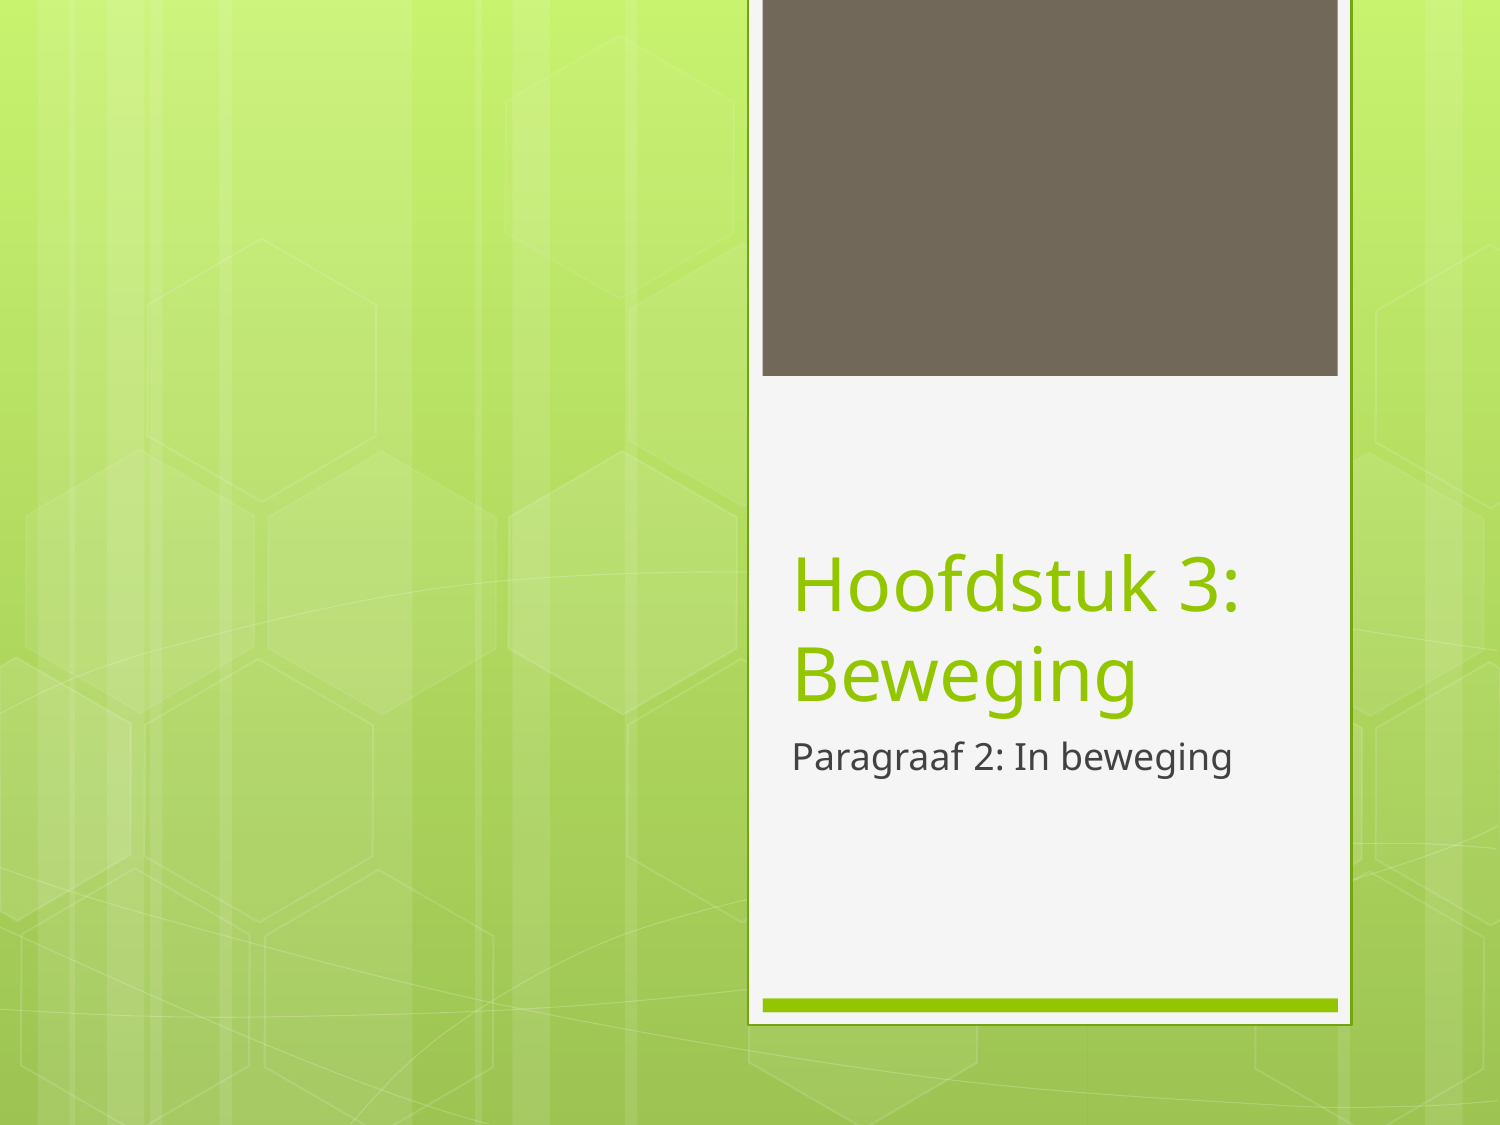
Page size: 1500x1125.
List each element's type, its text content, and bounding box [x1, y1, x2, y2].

subtitle Paragraaf 2: In beweging [776, 725, 1320, 933]
title Hoofdstuk 3: Beweging [776, 444, 1320, 724]
